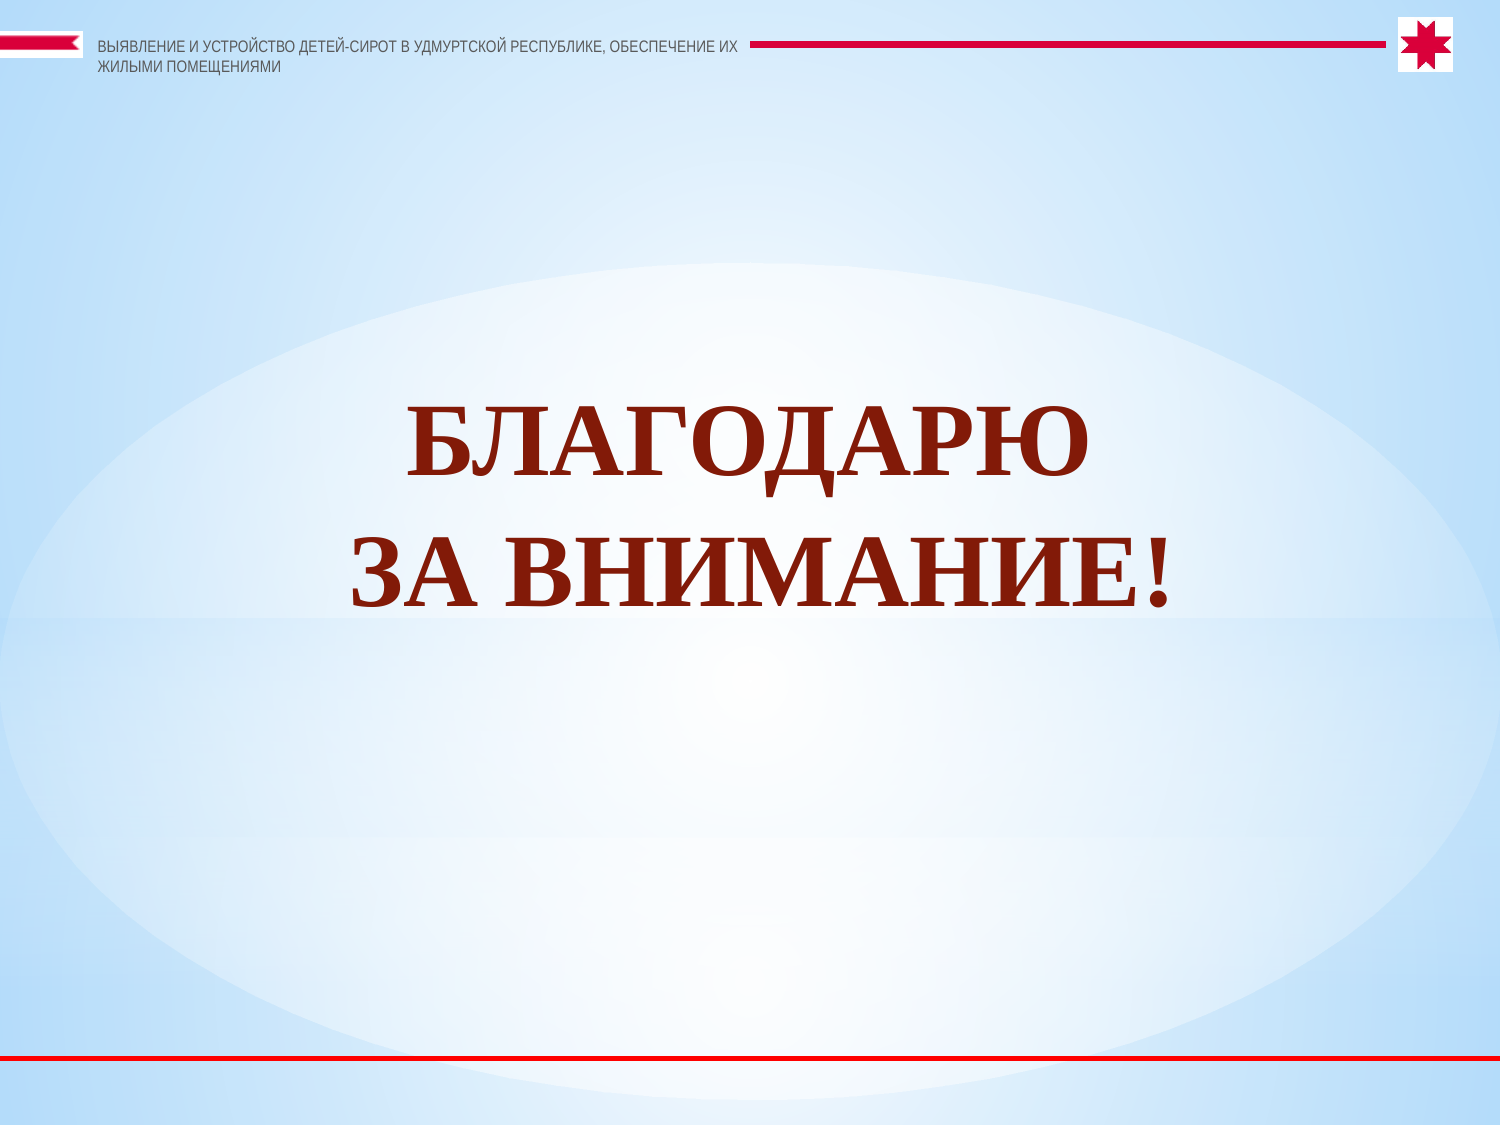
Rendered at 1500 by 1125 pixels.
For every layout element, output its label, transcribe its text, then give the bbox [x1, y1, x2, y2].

text_box ВЫЯВЛЕНИЕ И УСТРОЙСТВО ДЕТЕЙ-СИРОТ В УДМУРТСКОЙ РЕСПУБЛИКЕ, ОБЕСПЕЧЕНИЕ ИХ ЖИЛЫМИ ПОМЕЩЕНИЯМИ [82, 28, 759, 83]
list БЛАГОДАРЮ ЗА ВНИМАНИЕ! [233, 302, 1284, 873]
picture [0, 30, 83, 58]
picture [1398, 16, 1453, 73]
